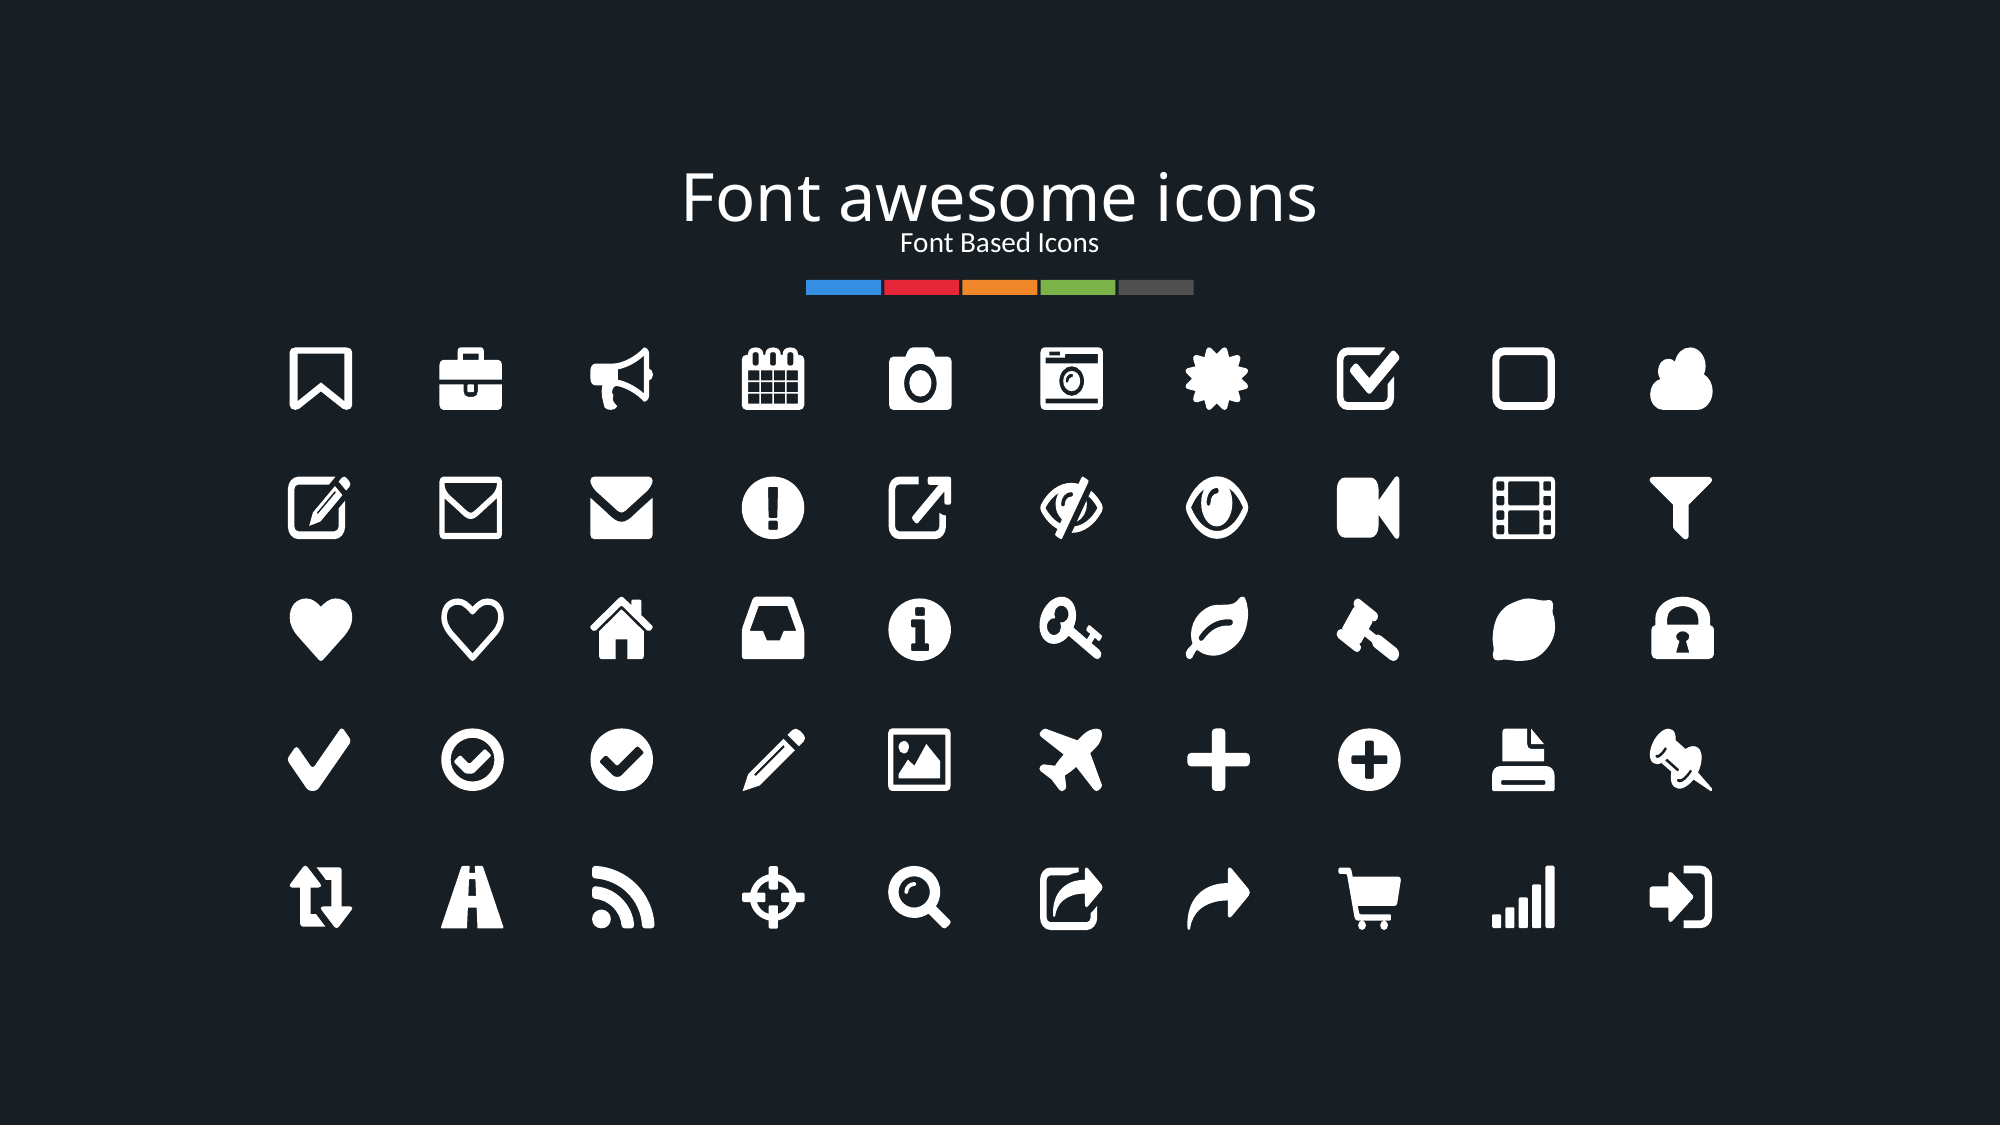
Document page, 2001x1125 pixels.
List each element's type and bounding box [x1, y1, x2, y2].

text_box [1040, 476, 1089, 540]
text_box [1039, 728, 1102, 792]
text_box [590, 596, 653, 631]
text_box [1649, 728, 1713, 792]
text_box [1502, 728, 1545, 762]
text_box [741, 476, 805, 540]
text_box [441, 598, 504, 661]
text_box [787, 728, 806, 747]
text_box [1053, 867, 1103, 918]
text_box [1336, 347, 1395, 410]
text_box [1505, 907, 1515, 929]
text_box [1185, 347, 1249, 410]
text_box [1187, 867, 1250, 931]
text_box [599, 609, 644, 660]
text_box [742, 866, 805, 929]
text_box [316, 867, 353, 929]
text_box [590, 728, 653, 791]
text_box [289, 598, 353, 661]
text_box [1492, 476, 1556, 540]
text_box [1492, 914, 1502, 929]
text_box [1187, 728, 1250, 791]
text_box [592, 865, 655, 929]
text_box [912, 476, 952, 524]
text_box [888, 476, 946, 540]
text_box [888, 865, 951, 929]
text_box [0, 147, 2000, 295]
text_box [1651, 596, 1714, 660]
text_box [742, 738, 795, 792]
text_box [1185, 596, 1249, 660]
text_box [1492, 598, 1556, 661]
text_box [1338, 867, 1401, 931]
text_box [1683, 865, 1713, 929]
text_box [287, 728, 351, 791]
text_box [338, 476, 351, 491]
text_box [1071, 490, 1103, 533]
text_box [1492, 766, 1555, 792]
text_box [590, 476, 653, 513]
text_box [1545, 865, 1555, 929]
text_box [289, 347, 353, 410]
text_box [1338, 728, 1401, 791]
text_box [1649, 872, 1694, 922]
text_box [590, 497, 653, 540]
text_box [441, 728, 504, 791]
text_box [439, 476, 502, 540]
text_box [1518, 897, 1528, 929]
text_box [889, 347, 952, 410]
text_box [1532, 884, 1542, 929]
text_box [1336, 476, 1400, 539]
text_box [287, 476, 346, 540]
text_box [741, 347, 805, 410]
text_box [741, 596, 805, 660]
text_box [1336, 598, 1400, 661]
text_box [590, 347, 653, 410]
text_box [1650, 347, 1713, 410]
text_box [1649, 476, 1713, 540]
text_box [1039, 596, 1102, 660]
text_box [1185, 476, 1249, 539]
text_box [289, 865, 326, 927]
text_box [1349, 350, 1400, 394]
text_box [1040, 347, 1103, 410]
text_box [441, 865, 504, 929]
text_box [439, 347, 502, 380]
text_box [888, 598, 951, 661]
text_box [1040, 867, 1098, 931]
text_box [439, 384, 502, 410]
text_box [888, 728, 951, 791]
text_box [1492, 347, 1555, 410]
